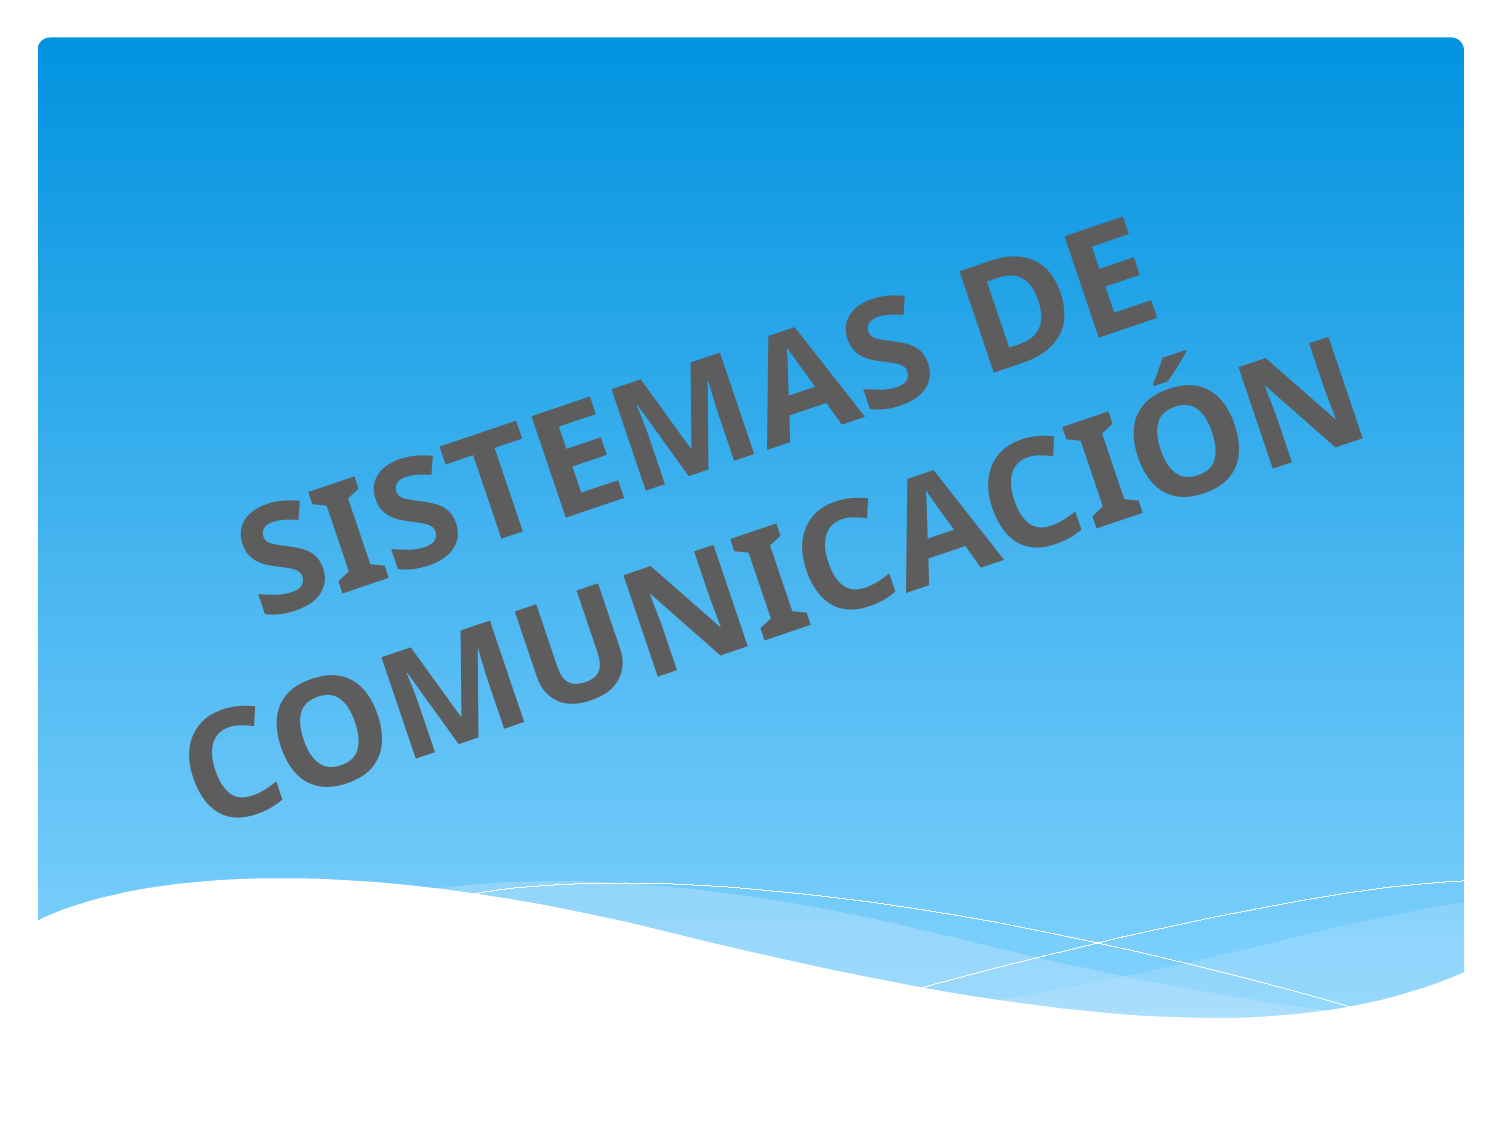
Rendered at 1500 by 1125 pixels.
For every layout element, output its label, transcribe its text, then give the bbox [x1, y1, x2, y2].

text_box SISTEMAS DE COMUNICACIÓN [48, 98, 1433, 883]
